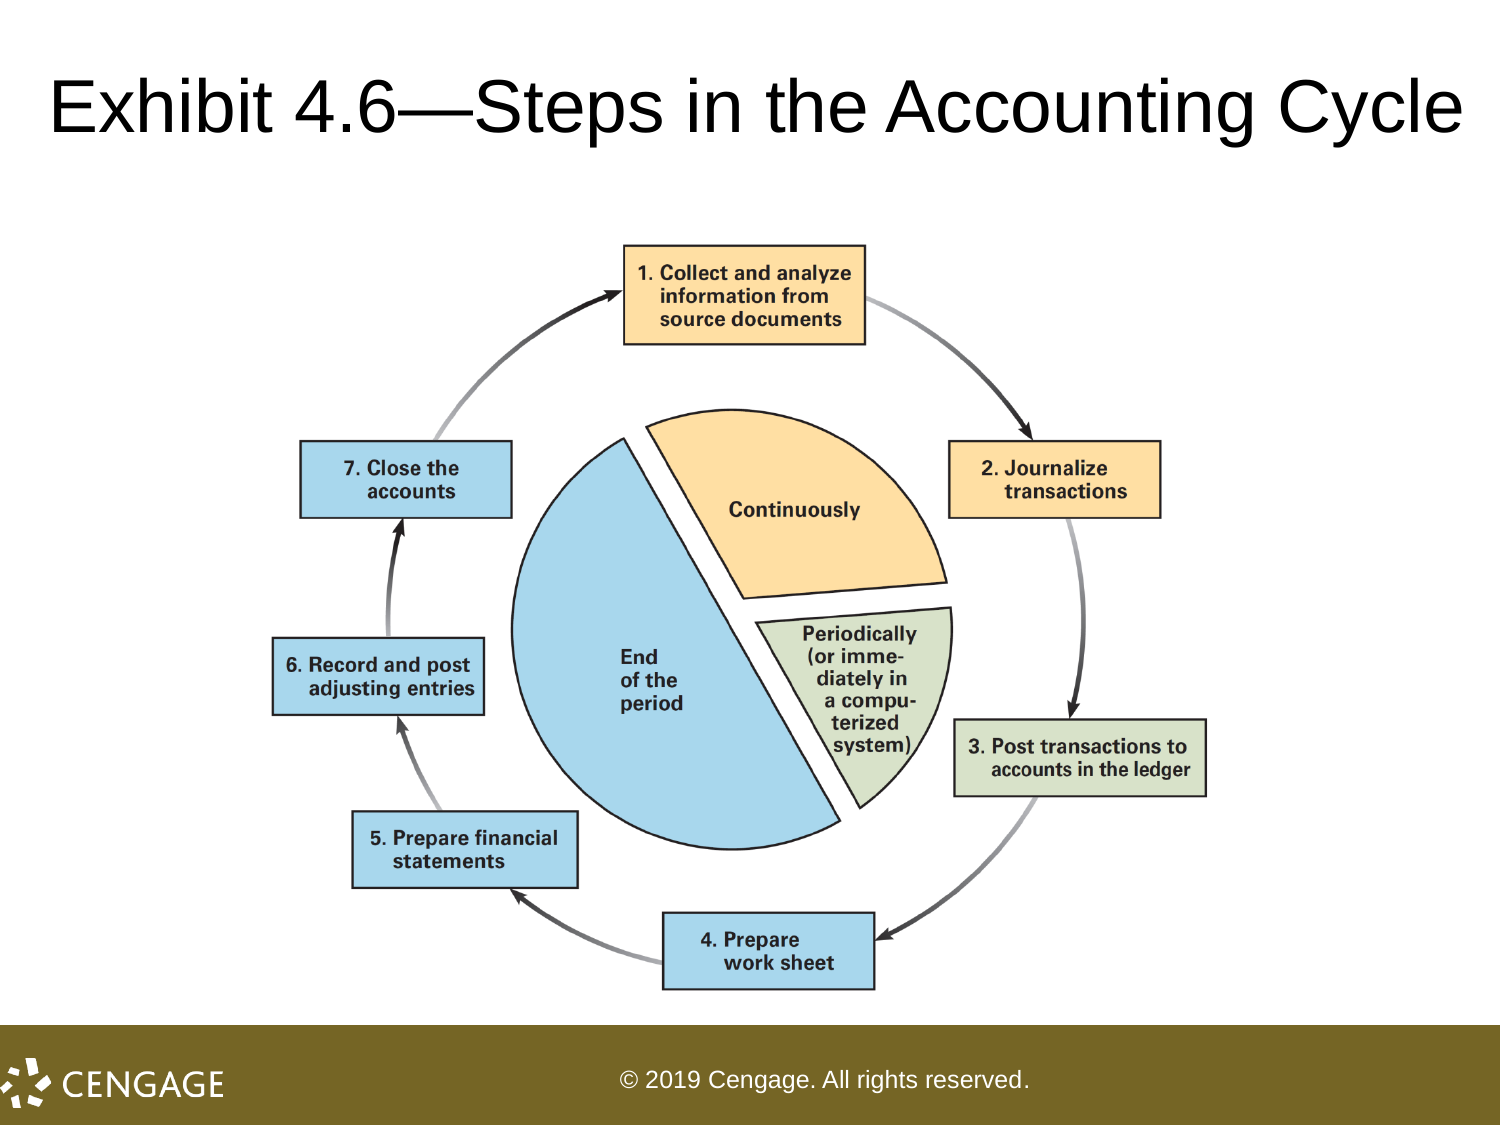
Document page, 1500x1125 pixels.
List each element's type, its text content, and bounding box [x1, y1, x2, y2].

picture [268, 240, 1212, 994]
picture [0, 1058, 223, 1108]
title Exhibit 4.6—Steps in the Accounting Cycle [29, 20, 1486, 185]
